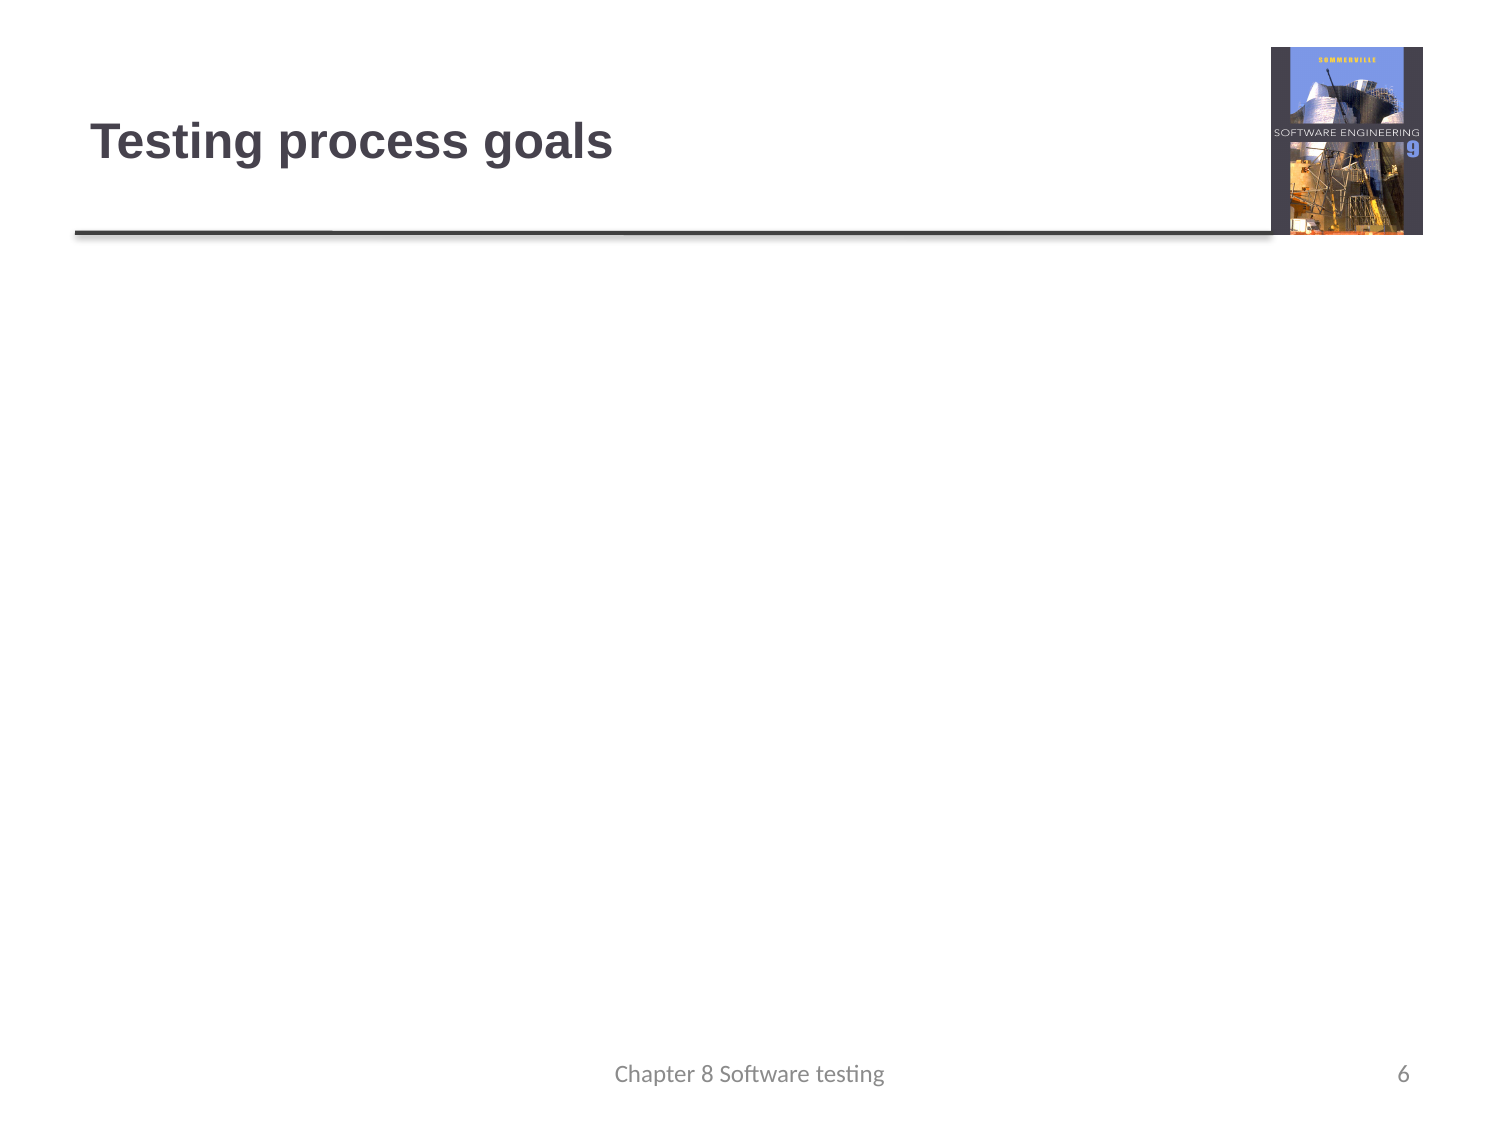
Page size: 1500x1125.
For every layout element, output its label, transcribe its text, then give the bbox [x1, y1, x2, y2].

picture [1272, 47, 1423, 235]
footer Chapter 8 Software testing [512, 1042, 988, 1103]
title Testing process goals [74, 44, 1272, 233]
slide_number 6 [1074, 1042, 1425, 1103]
